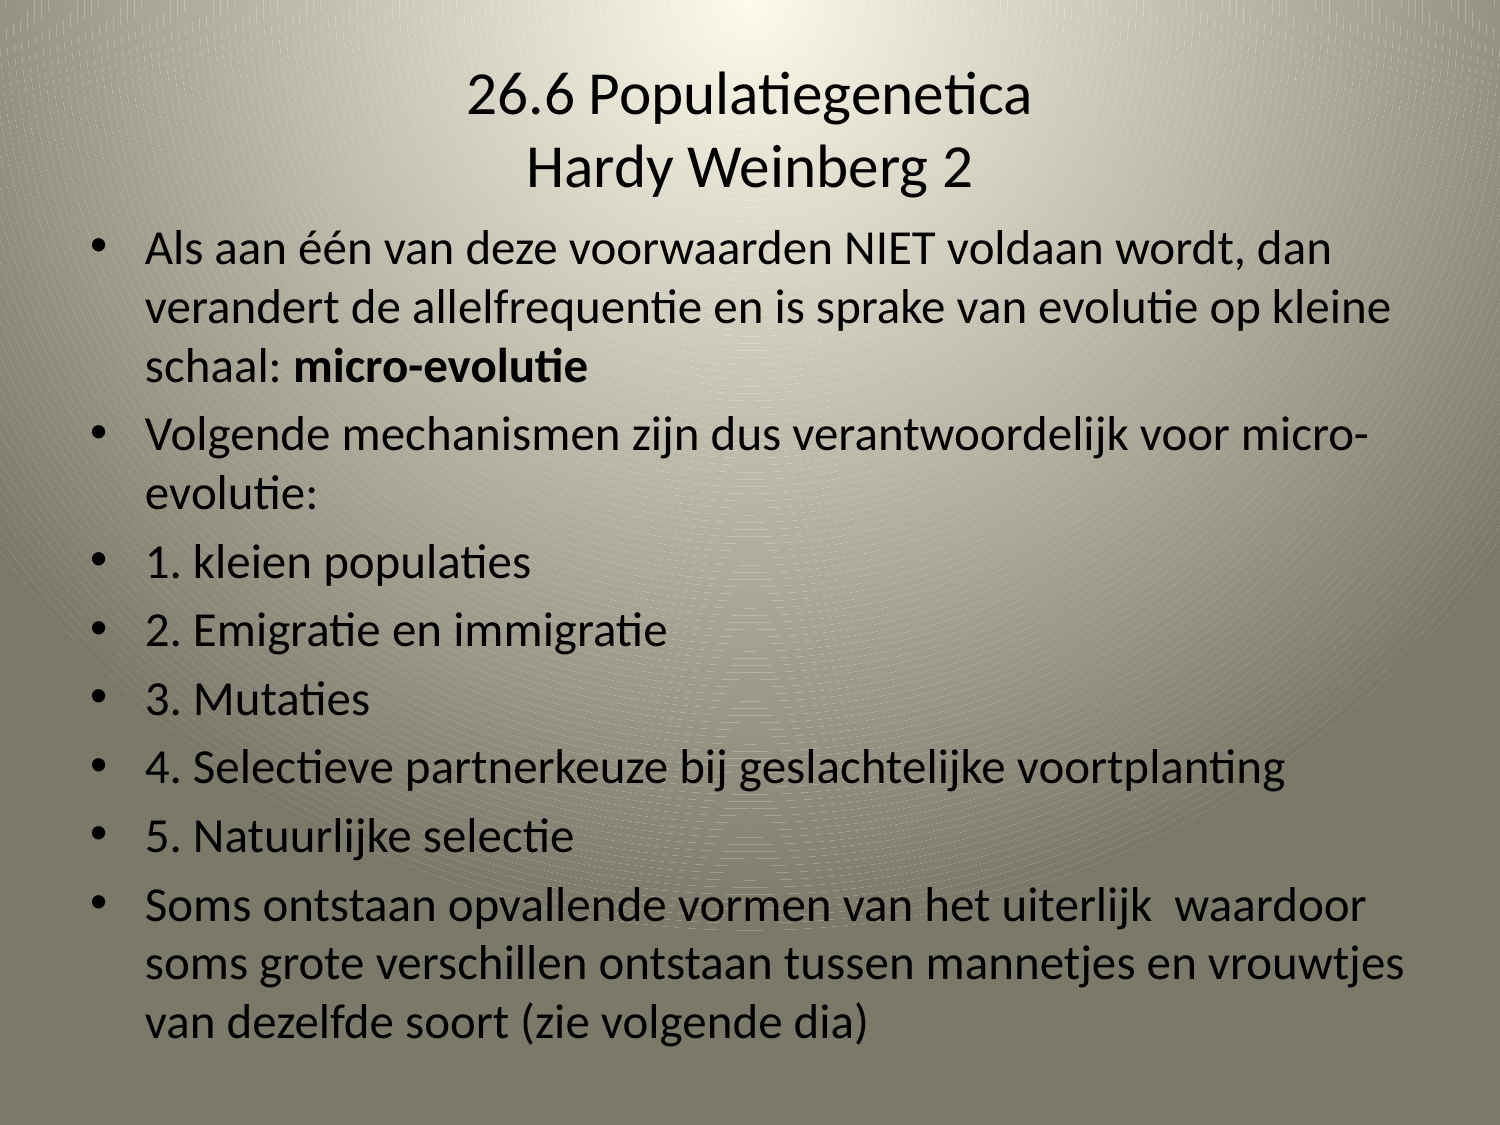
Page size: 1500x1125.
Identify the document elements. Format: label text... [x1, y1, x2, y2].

title 26.6 Populatiegenetica Hardy Weinberg 2 [75, 45, 1425, 208]
list Als aan één van deze voorwaarden NIET voldaan wordt, dan verandert de allelfrequentie en is sprake van evolutie op kleine schaal: micro-evolutie Volgende mechanismen zijn dus verantwoordelijk voor micro-evolutie: 1. kleien populaties 2. Emigratie en immigratie 3. Mutaties 4. Selectieve partnerkeuze bij geslachtelijke voortplanting 5. Natuurlijke selectie Soms ontstaan opvallende vormen van het uiterlijk waardoor soms grote verschillen ontstaan tussen mannetjes en vrouwtjes van dezelfde soort (zie volgende dia) [75, 208, 1425, 1059]
